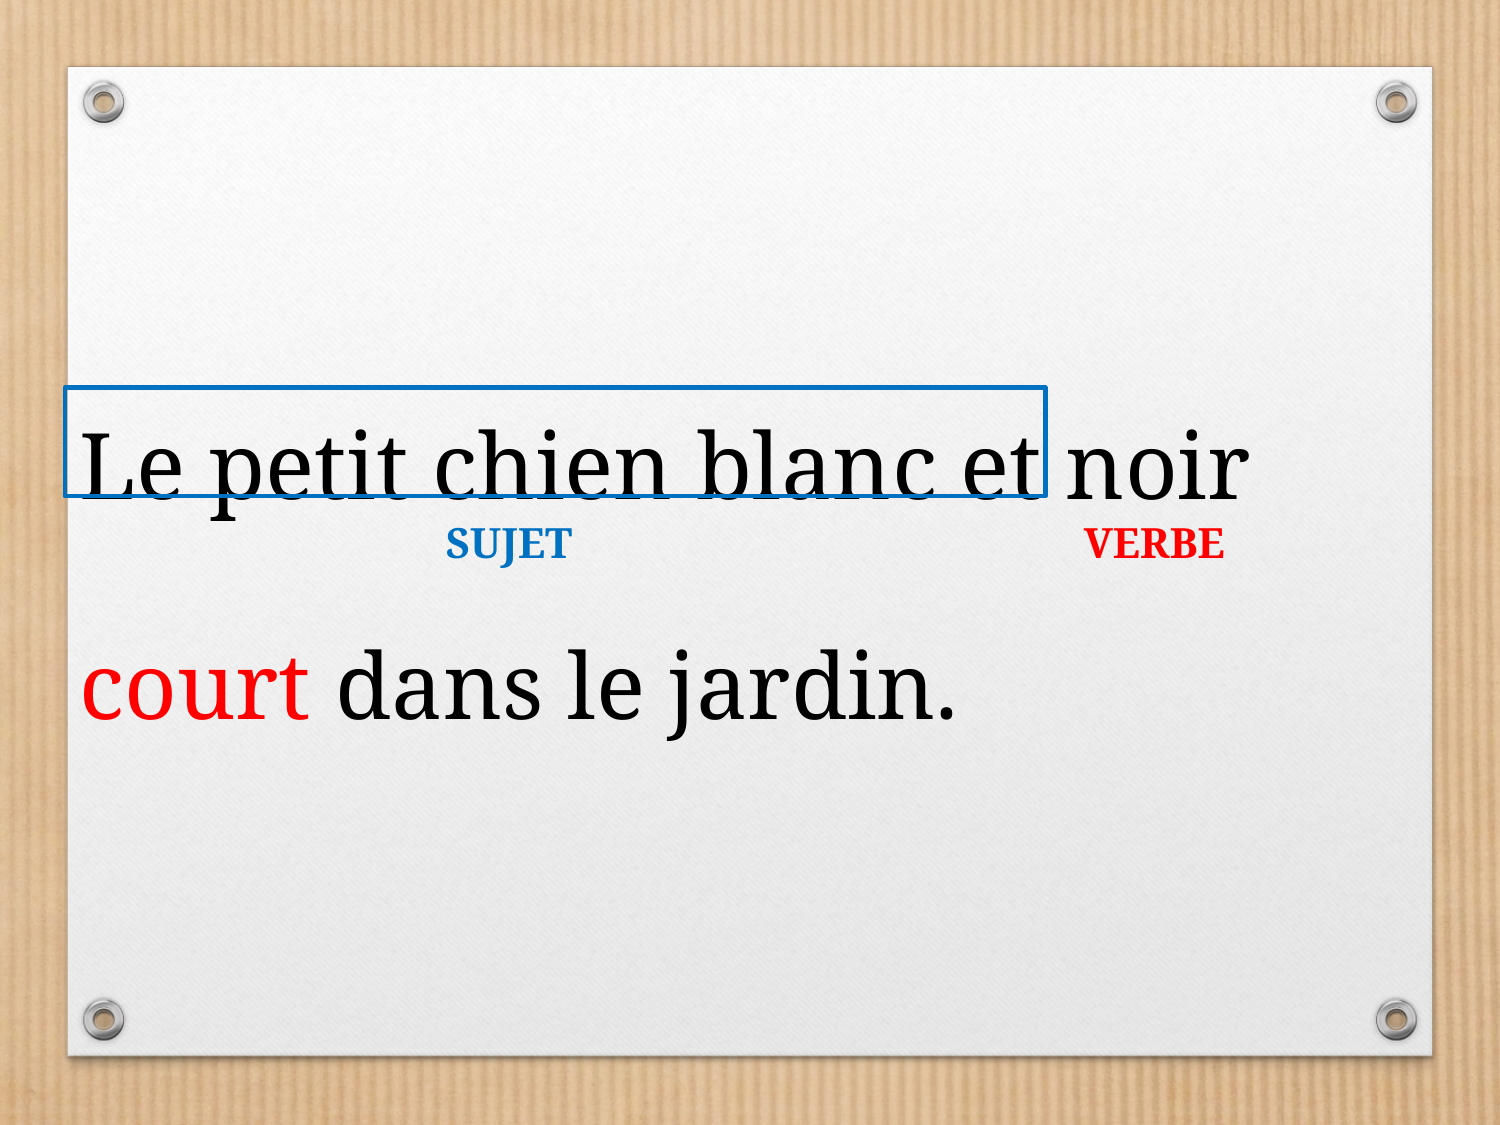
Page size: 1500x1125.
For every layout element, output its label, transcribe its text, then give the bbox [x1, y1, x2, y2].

text_box SUJET [430, 509, 597, 574]
text_box Le petit chien blanc et noir court dans le jardin. [64, 290, 1436, 746]
picture [0, 0, 1500, 1125]
text_box VERBE [1068, 509, 1247, 574]
text_box [64, 386, 1047, 497]
